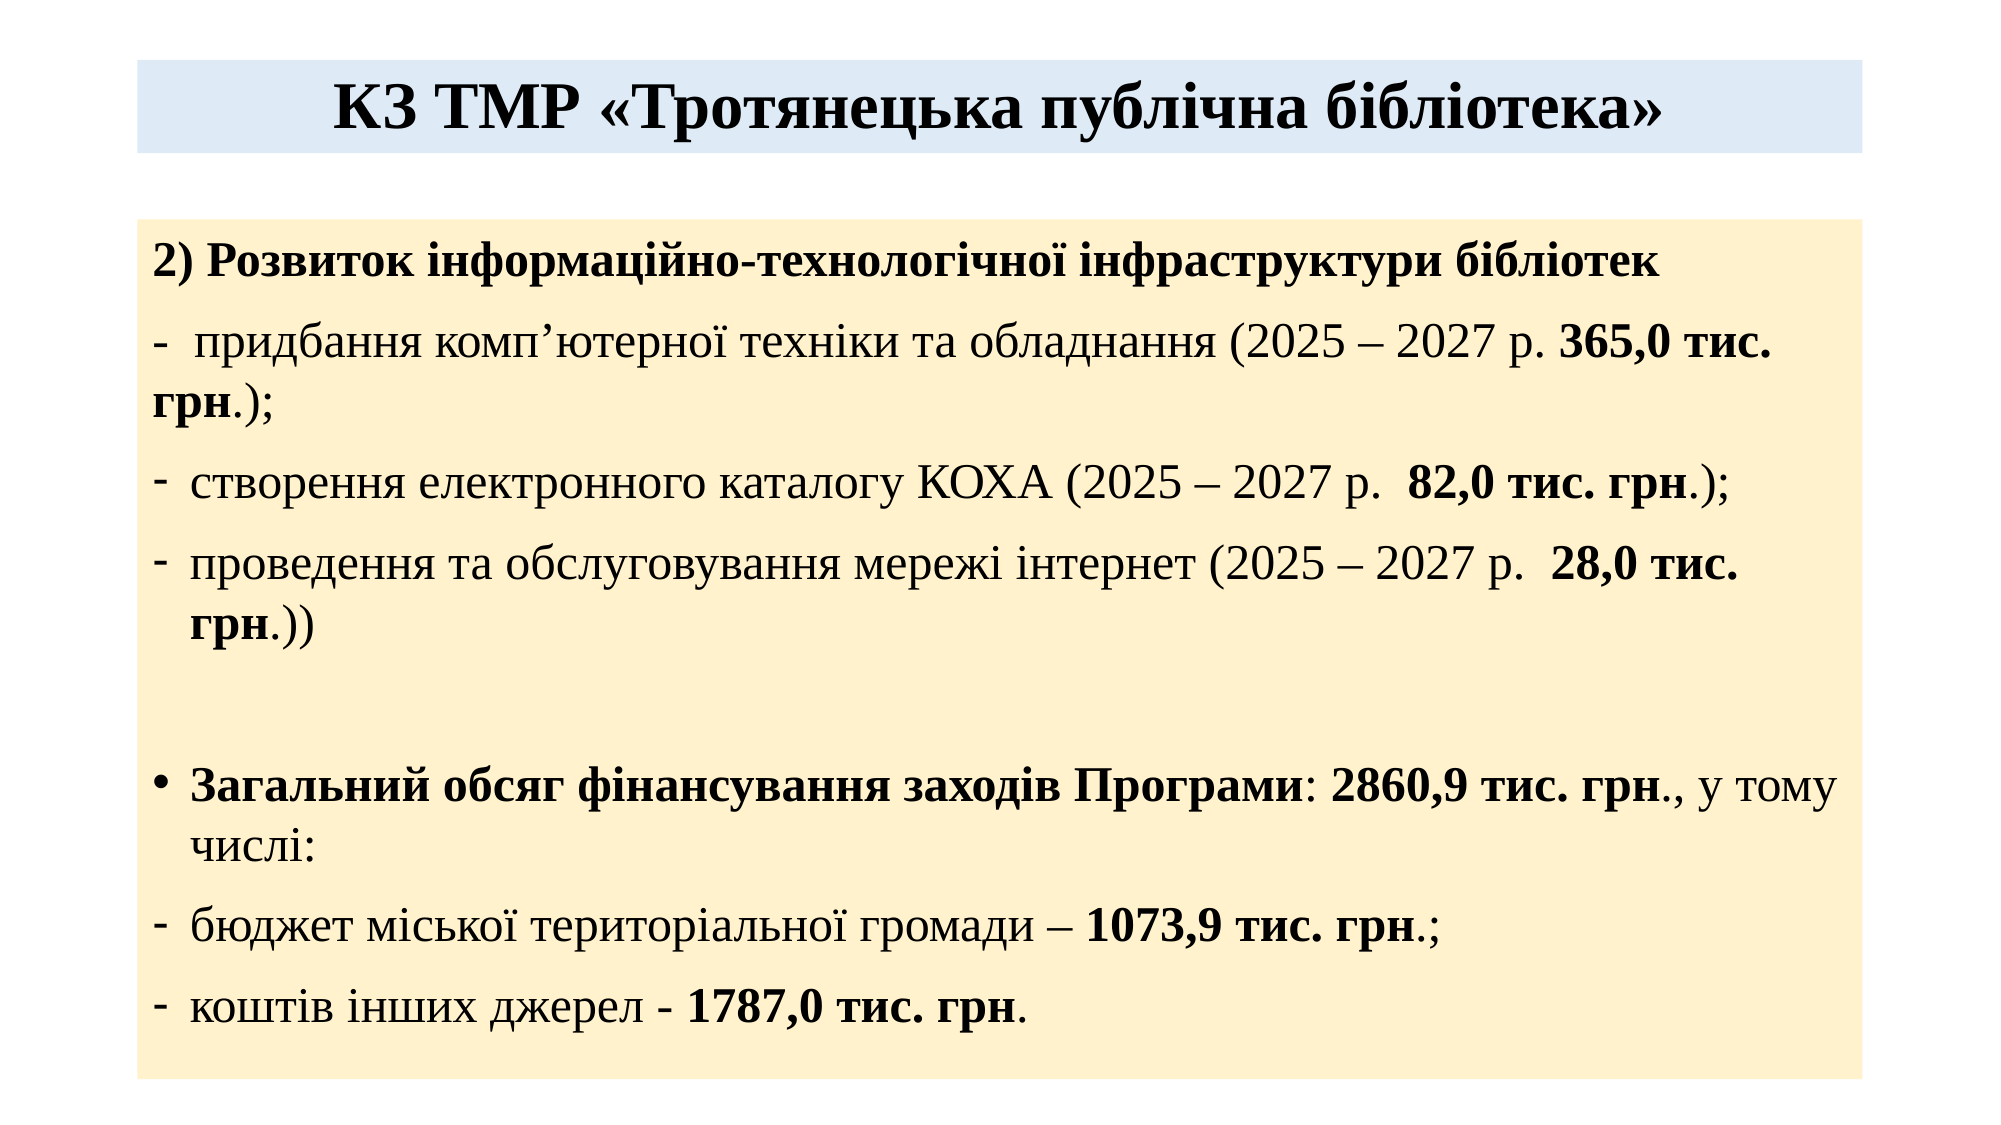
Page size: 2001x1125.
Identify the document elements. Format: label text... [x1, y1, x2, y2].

title КЗ ТМР «Тротянецька публічна бібліотека» [137, 59, 1863, 154]
list 2) Розвиток інформаційно-технологічної інфраструктури бібліотек - придбання комп’ютерної техніки та обладнання (2025 – 2027 р. 365,0 тис. грн.); створення електронного каталогу КОХА (2025 – 2027 р. 82,0 тис. грн.); проведення та обслуговування мережі інтернет (2025 – 2027 р. 28,0 тис. грн.)) Загальний обсяг фінансування заходів Програми: 2860,9 тис. грн., у тому числі: бюджет міської територіальної громади – 1073,9 тис. грн.; коштів інших джерел - 1787,0 тис. грн. [137, 219, 1863, 1080]
